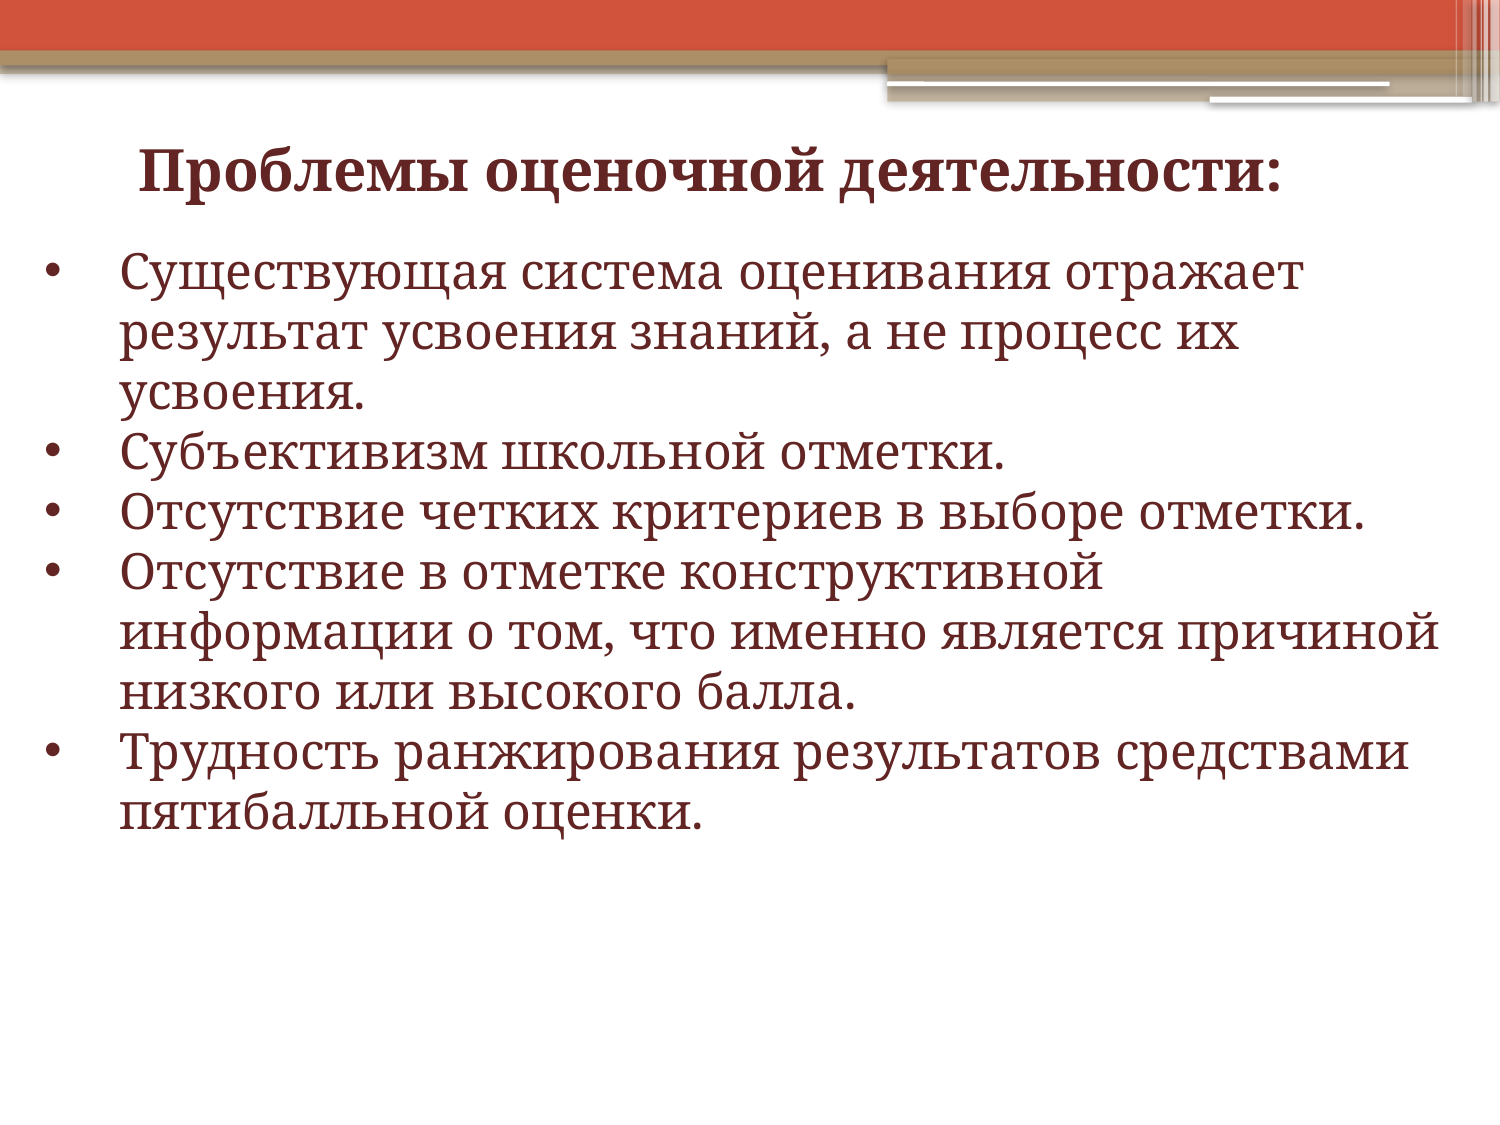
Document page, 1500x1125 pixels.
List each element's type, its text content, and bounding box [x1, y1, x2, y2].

title Проблемы оценочной деятельности: [123, 90, 1418, 247]
text_box Существующая система оценивания отражает результат усвоения знаний, а не процесс их усвоения. Субъективизм школьной отметки. Отсутствие четких критериев в выборе отметки. Отсутствие в отметке конструктивной информации о том, что именно является причиной низкого или высокого балла. Трудность ранжирования результатов средствами пятибалльной оценки. [29, 231, 1459, 847]
